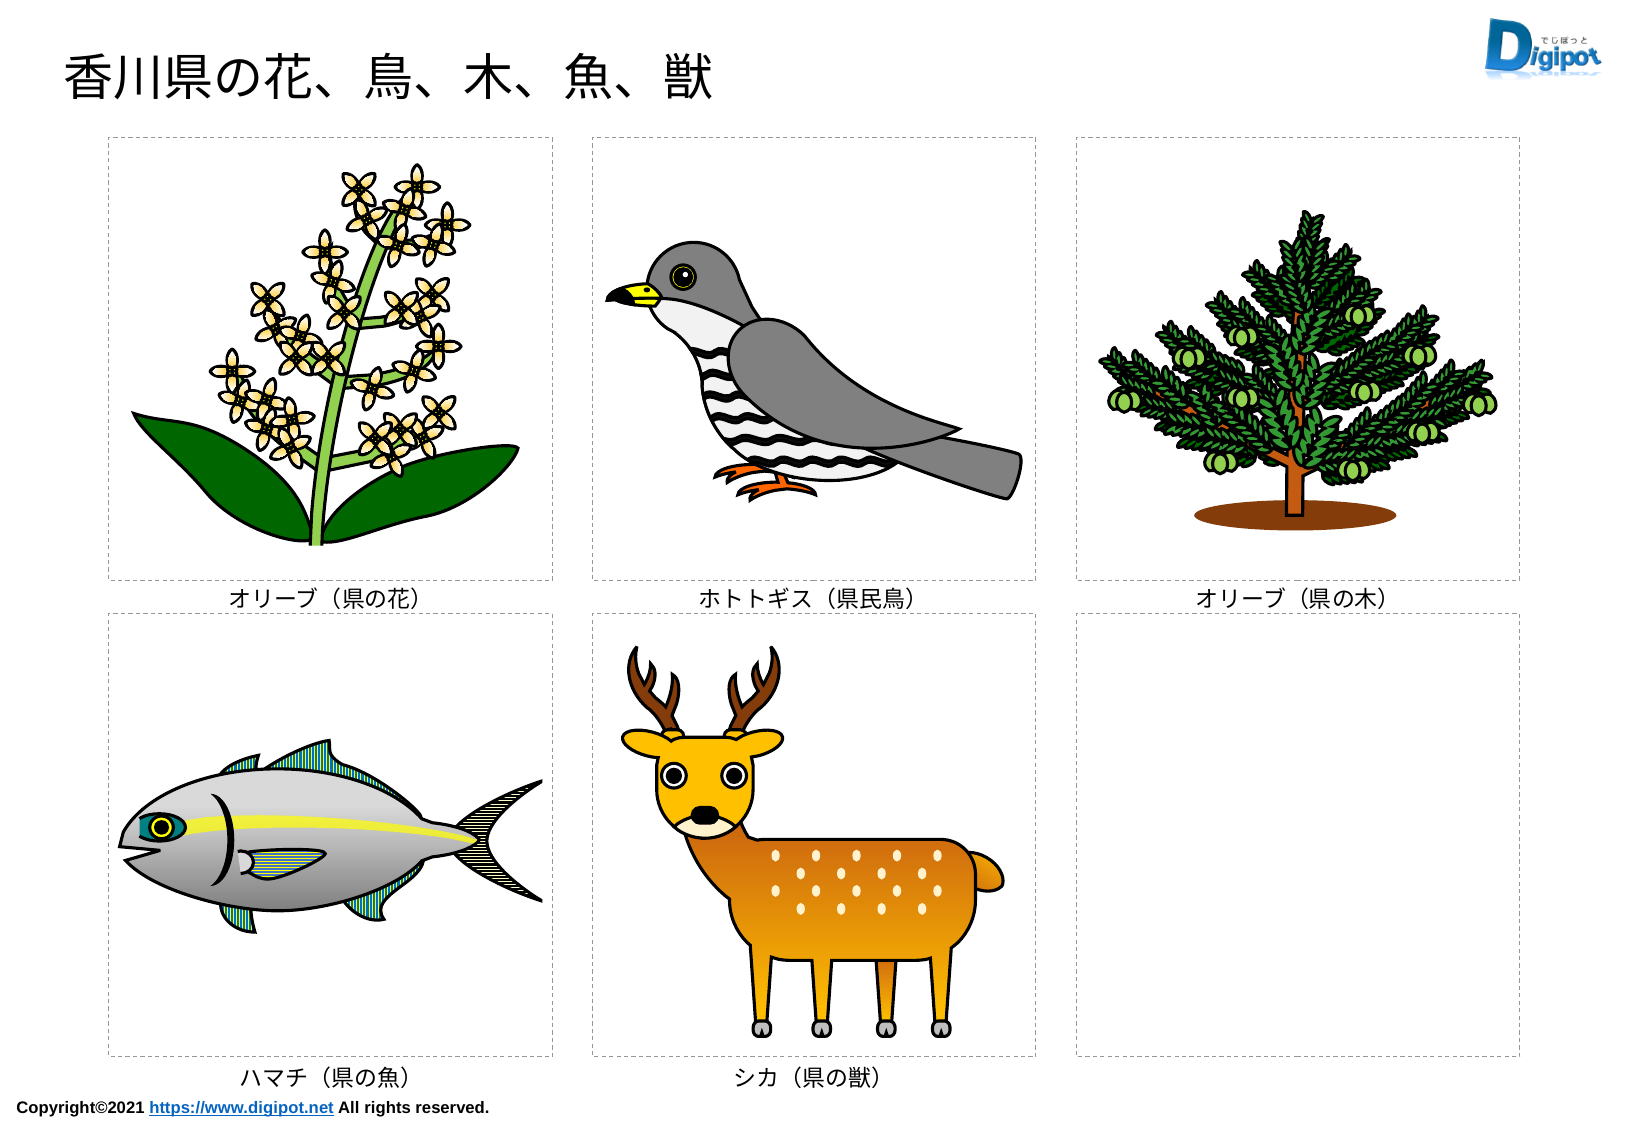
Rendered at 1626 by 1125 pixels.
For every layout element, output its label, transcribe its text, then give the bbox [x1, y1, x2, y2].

text_box オリーブ（県の木） [1071, 577, 1525, 620]
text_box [116, 164, 527, 546]
text_box シカ（県の獣） [587, 1056, 1041, 1099]
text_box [610, 669, 1006, 1037]
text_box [119, 740, 541, 933]
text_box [607, 242, 1022, 508]
text_box ハマチ（県の魚） [104, 1056, 558, 1099]
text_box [1108, 213, 1496, 531]
text_box ホトトギス（県民鳥） [587, 577, 1041, 620]
text_box 香川県の花、鳥、木、魚、獣 [48, 38, 729, 113]
picture [1485, 18, 1602, 82]
text_box オリーブ（県の花） [104, 577, 558, 620]
